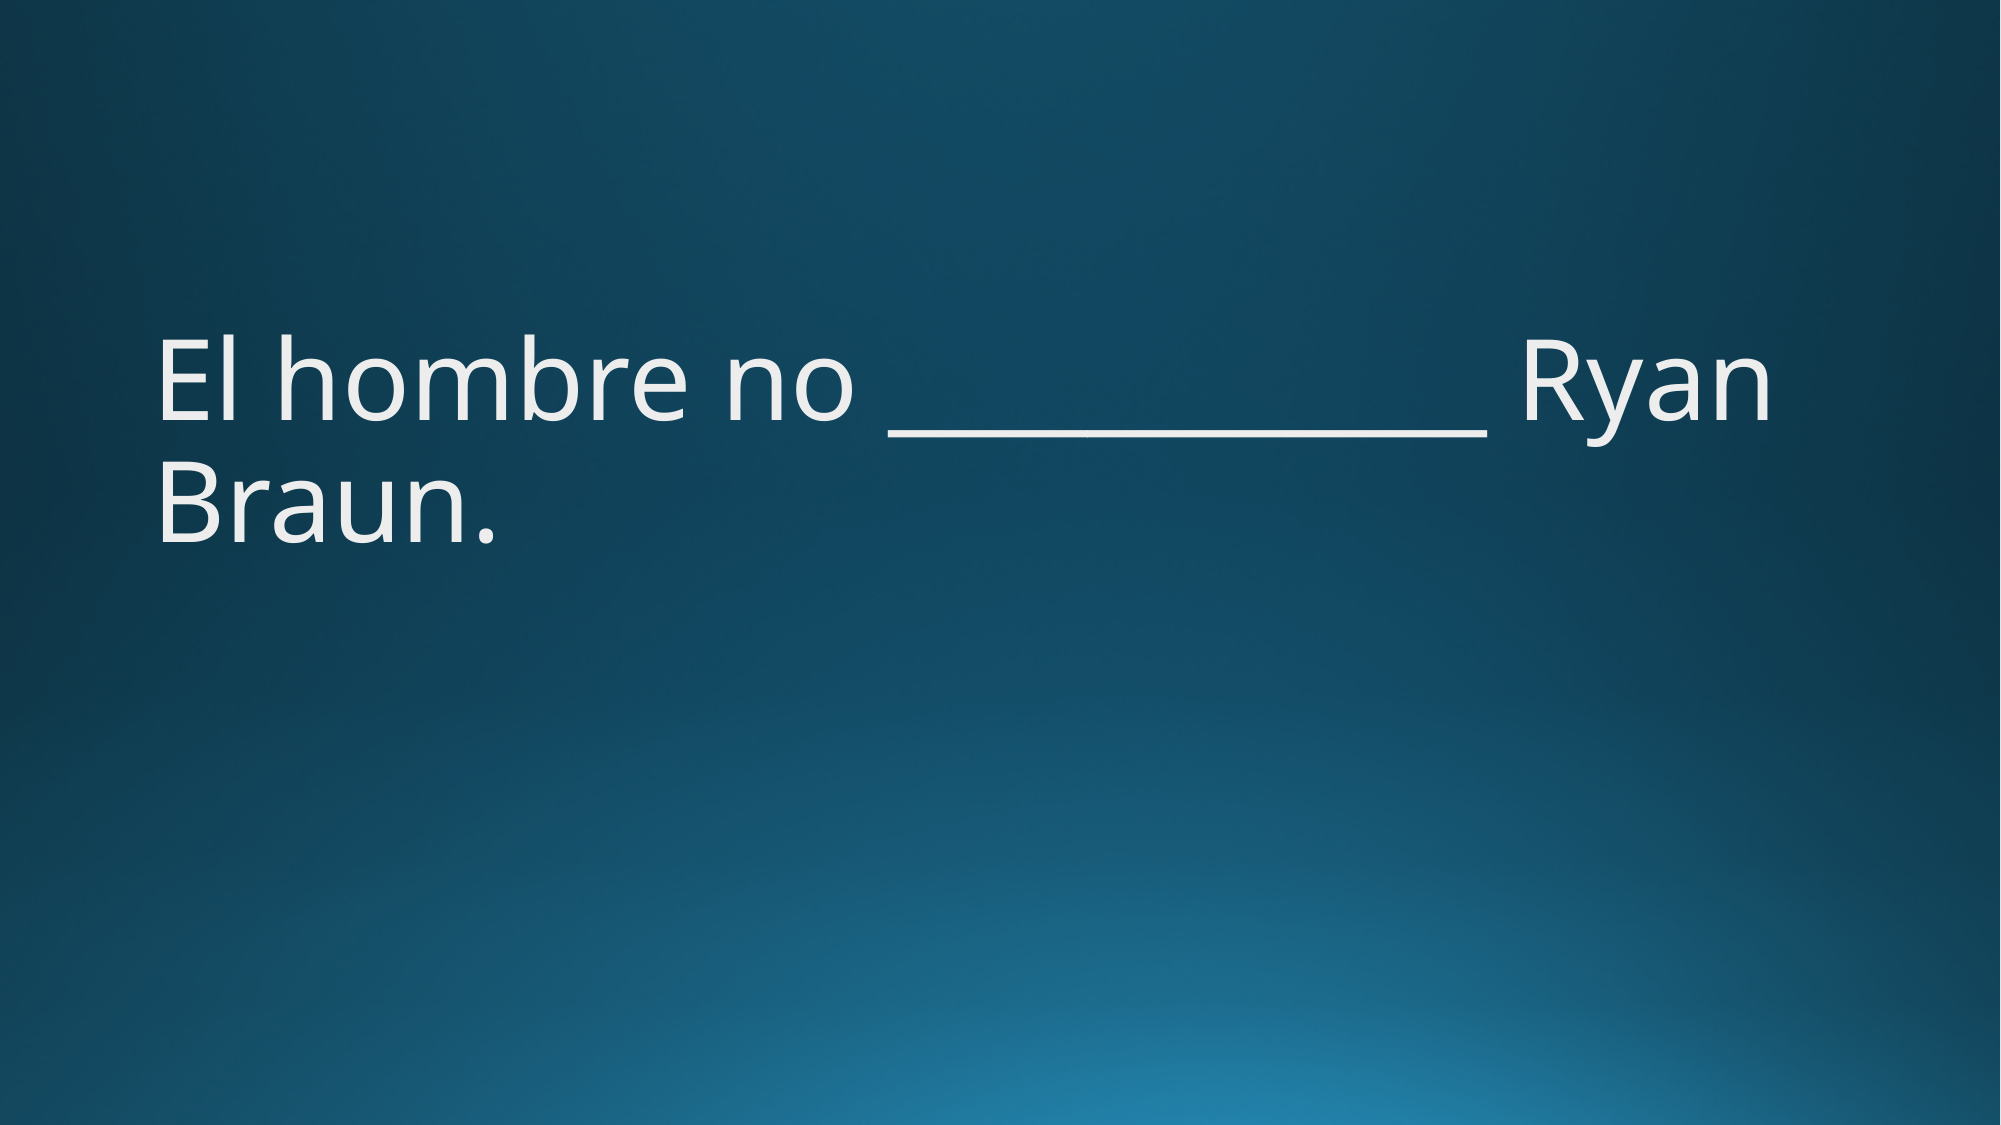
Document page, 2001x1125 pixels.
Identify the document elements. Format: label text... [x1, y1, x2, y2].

text_box El hombre no ____________ Ryan Braun. [137, 59, 1863, 897]
picture [0, 0, 2001, 1125]
